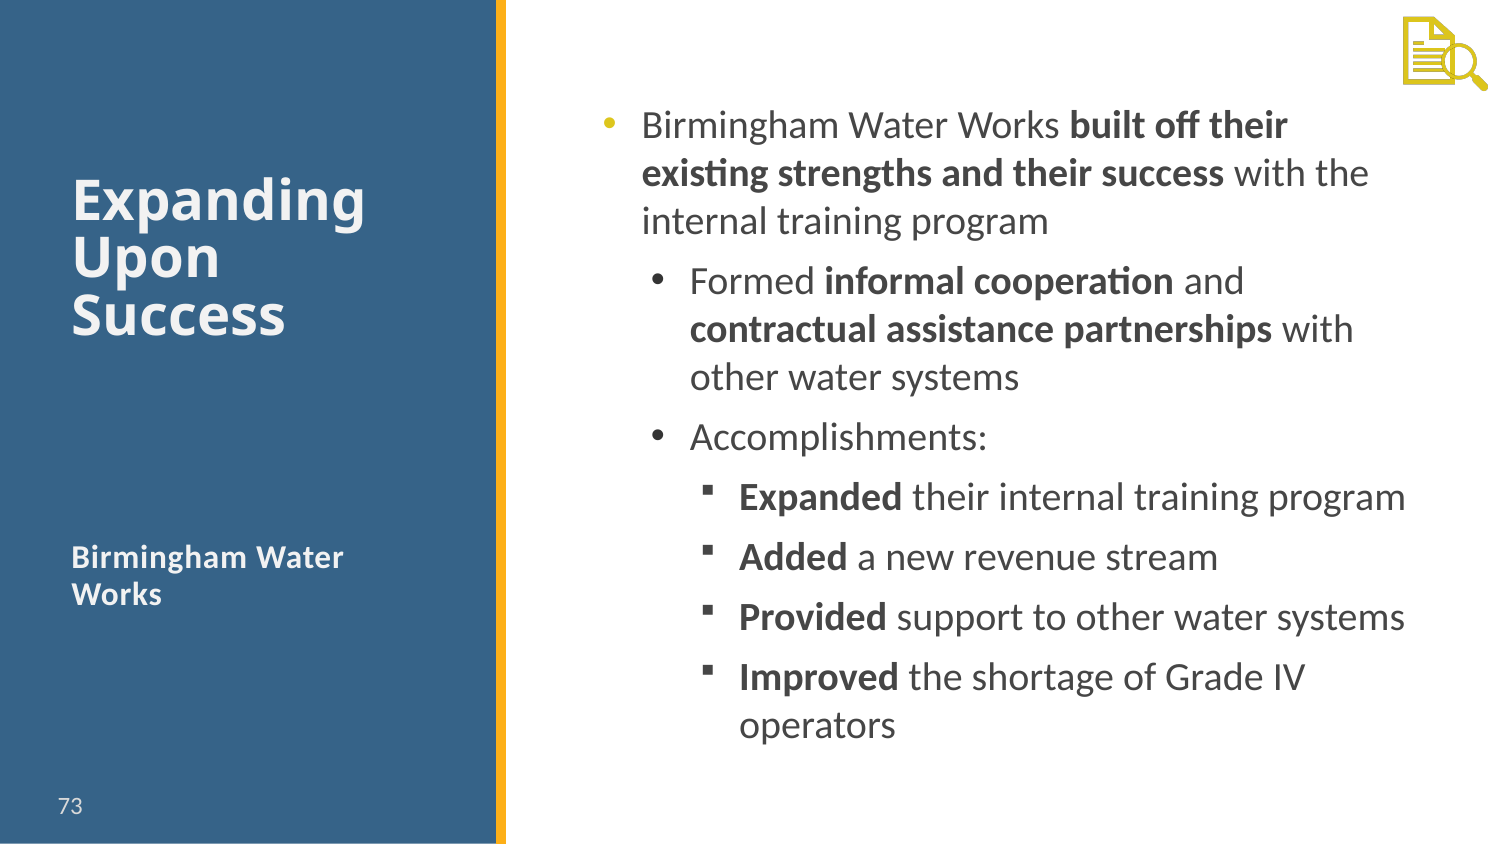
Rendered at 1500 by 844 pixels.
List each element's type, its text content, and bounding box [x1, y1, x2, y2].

picture [1389, 10, 1493, 96]
slide_number 73 [16, 782, 124, 828]
list Birmingham Water Works [56, 532, 451, 780]
list Birmingham Water Works built off their existing strengths and their success with the internal training program Formed informal cooperation and contractual assistance partnerships with other water systems Accomplishments: Expanded their internal training program Added a new revenue stream Provided support to other water systems Improved the shortage of Grade IV operators [587, 90, 1430, 768]
title Expanding Upon Success [56, 73, 451, 355]
